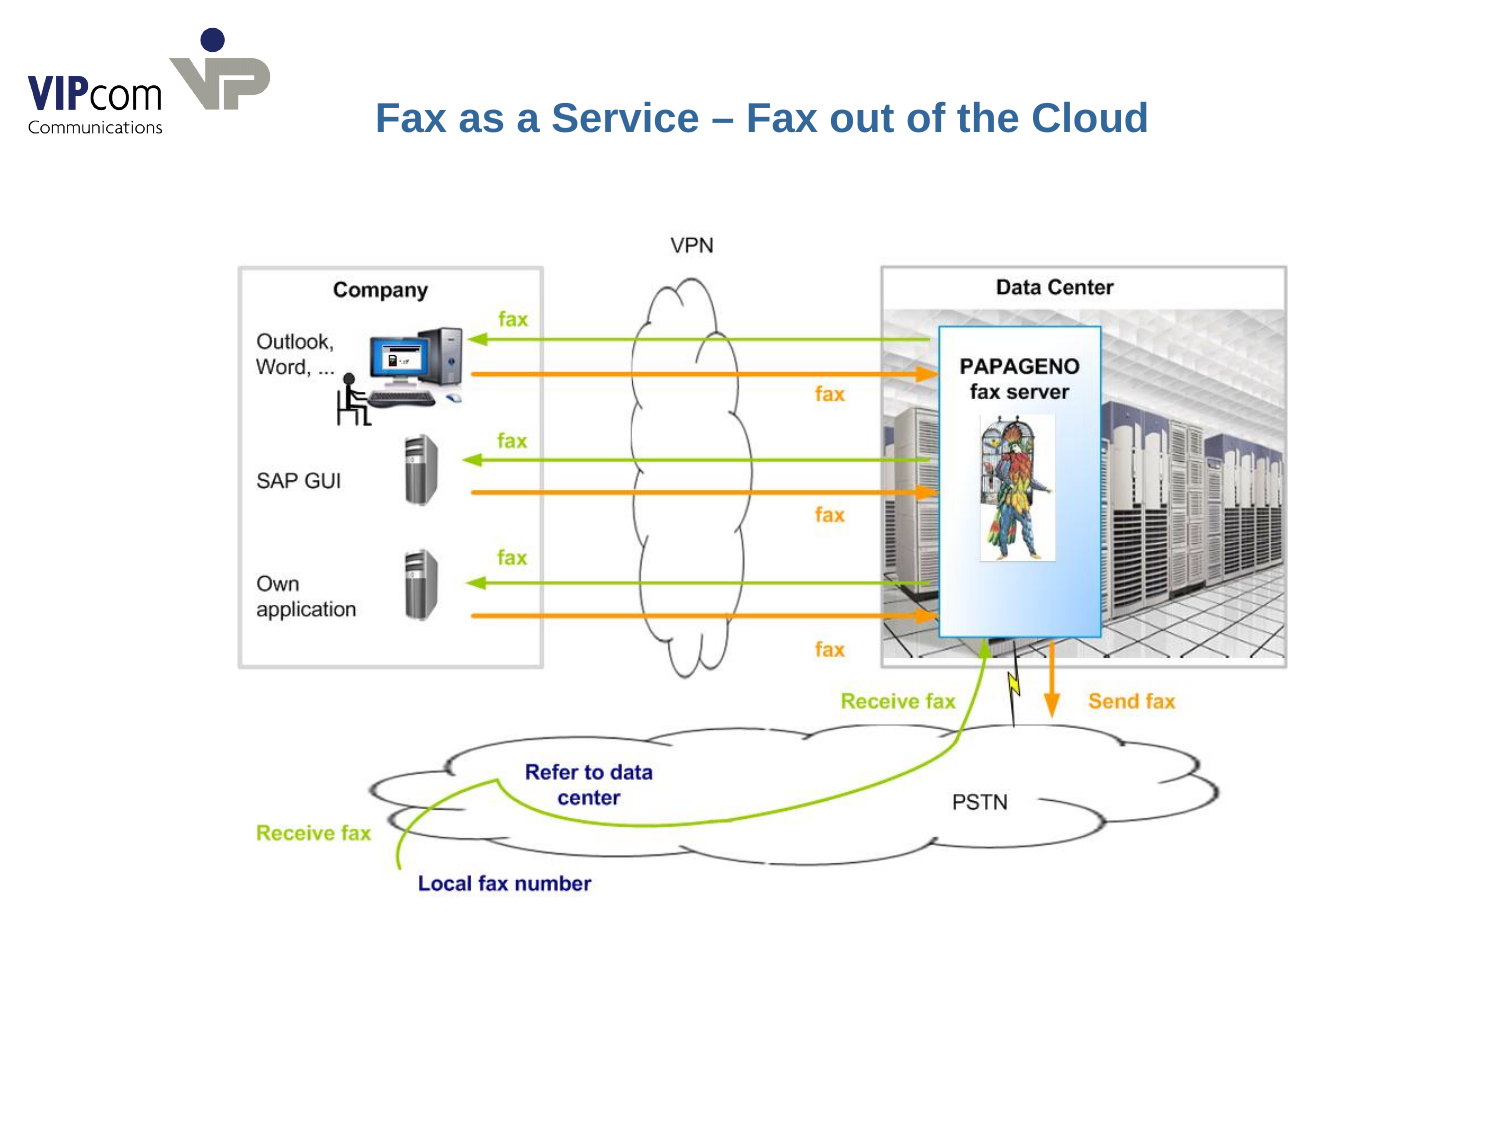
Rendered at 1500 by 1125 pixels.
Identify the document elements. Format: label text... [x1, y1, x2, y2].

title Fax as a Service – Fax out of the Cloud [125, 72, 1400, 160]
picture [24, 24, 274, 137]
picture [237, 230, 1288, 898]
